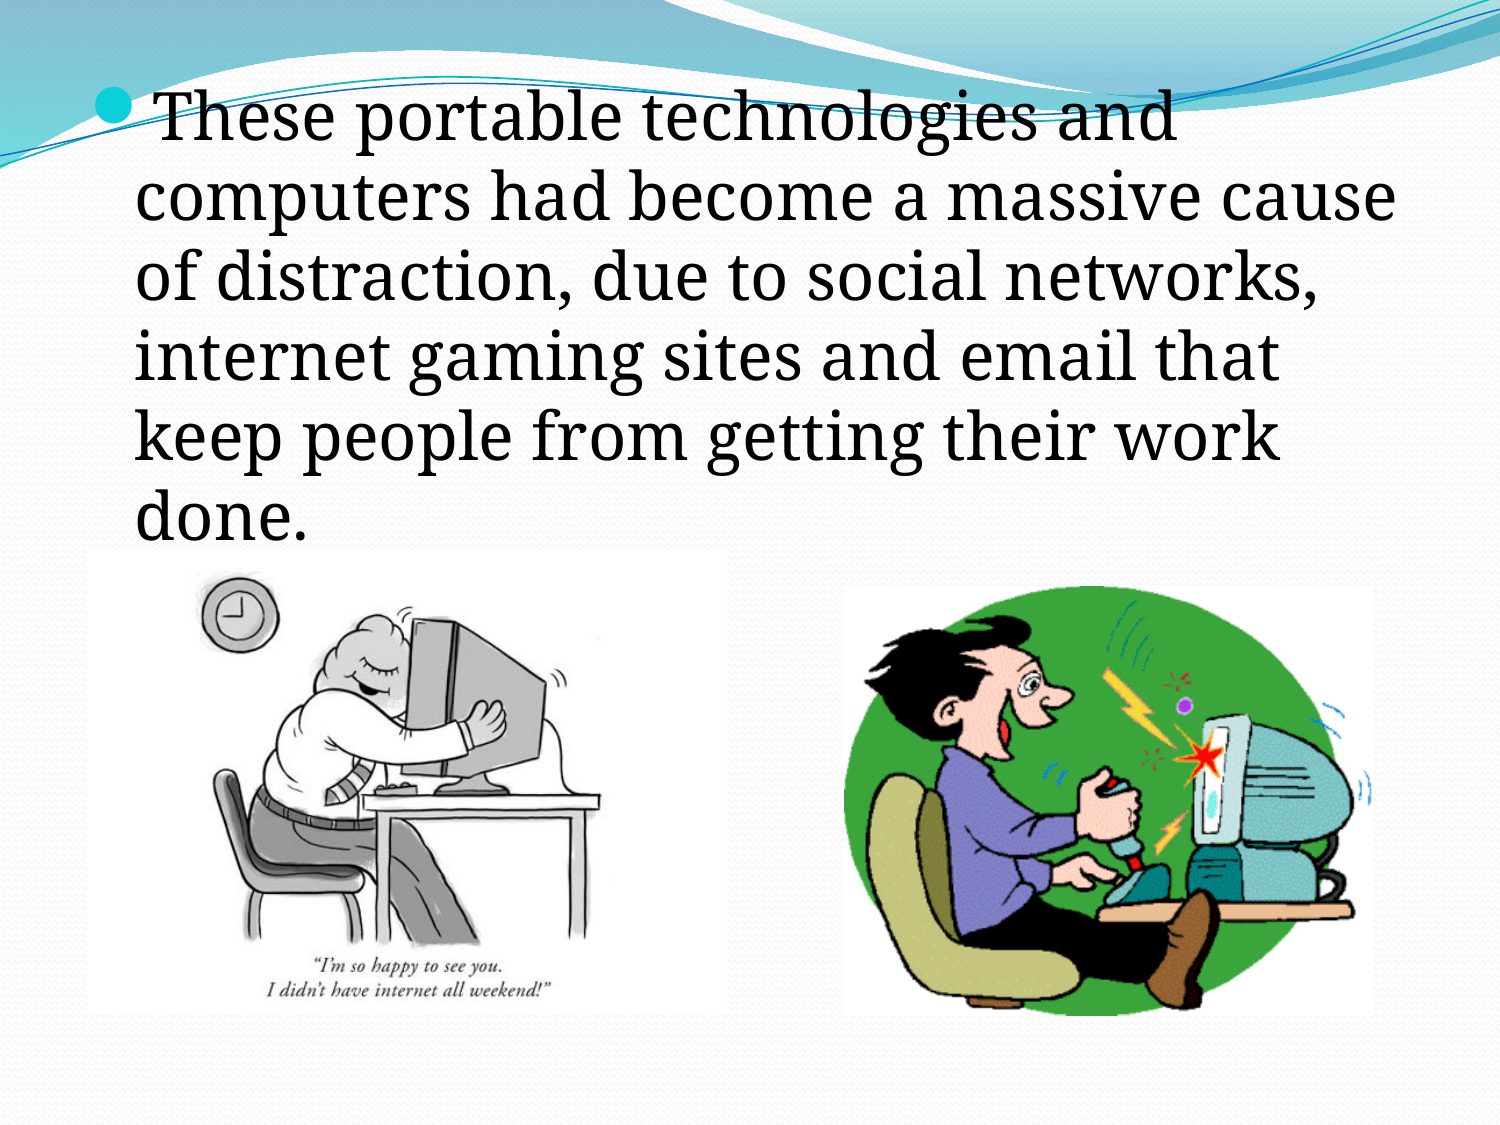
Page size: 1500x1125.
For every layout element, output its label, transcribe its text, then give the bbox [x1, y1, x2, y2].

list These portable technologies and computers had become a massive cause of distraction, due to social networks, internet gaming sites and email that keep people from getting their work done. [75, 66, 1425, 1038]
picture [88, 550, 727, 1015]
picture [844, 585, 1373, 1016]
